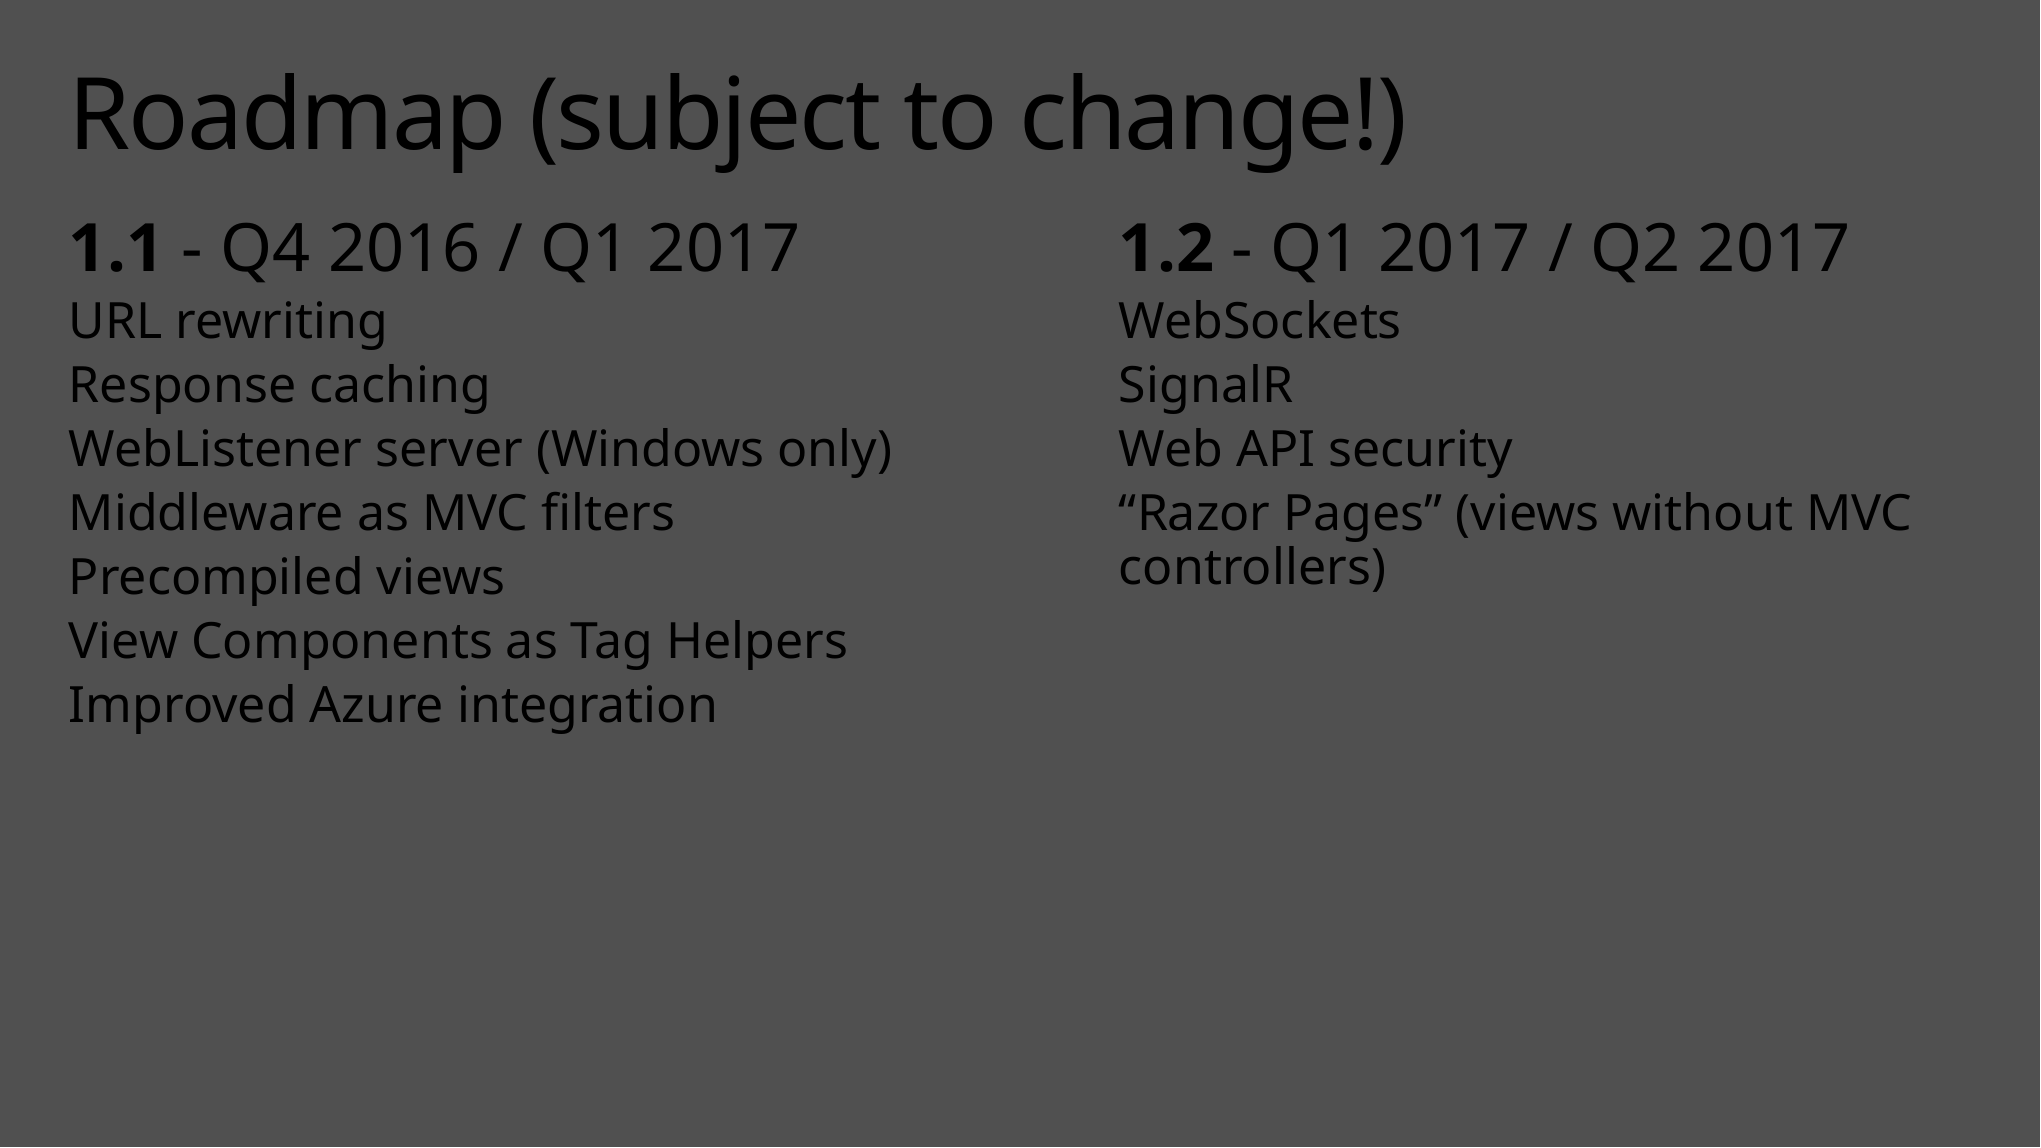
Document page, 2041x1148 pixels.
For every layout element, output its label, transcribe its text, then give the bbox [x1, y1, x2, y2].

list 1.1 - Q4 2016 / Q1 2017 URL rewriting Response caching WebListener server (Windows only) Middleware as MVC filters Precompiled views View Components as Tag Helpers Improved Azure integration [45, 198, 946, 934]
title Roadmap (subject to change!) [45, 48, 1996, 199]
list 1.2 - Q1 2017 / Q2 2017 WebSockets SignalR Web API security “Razor Pages” (views without MVC controllers) [1095, 198, 1996, 623]
